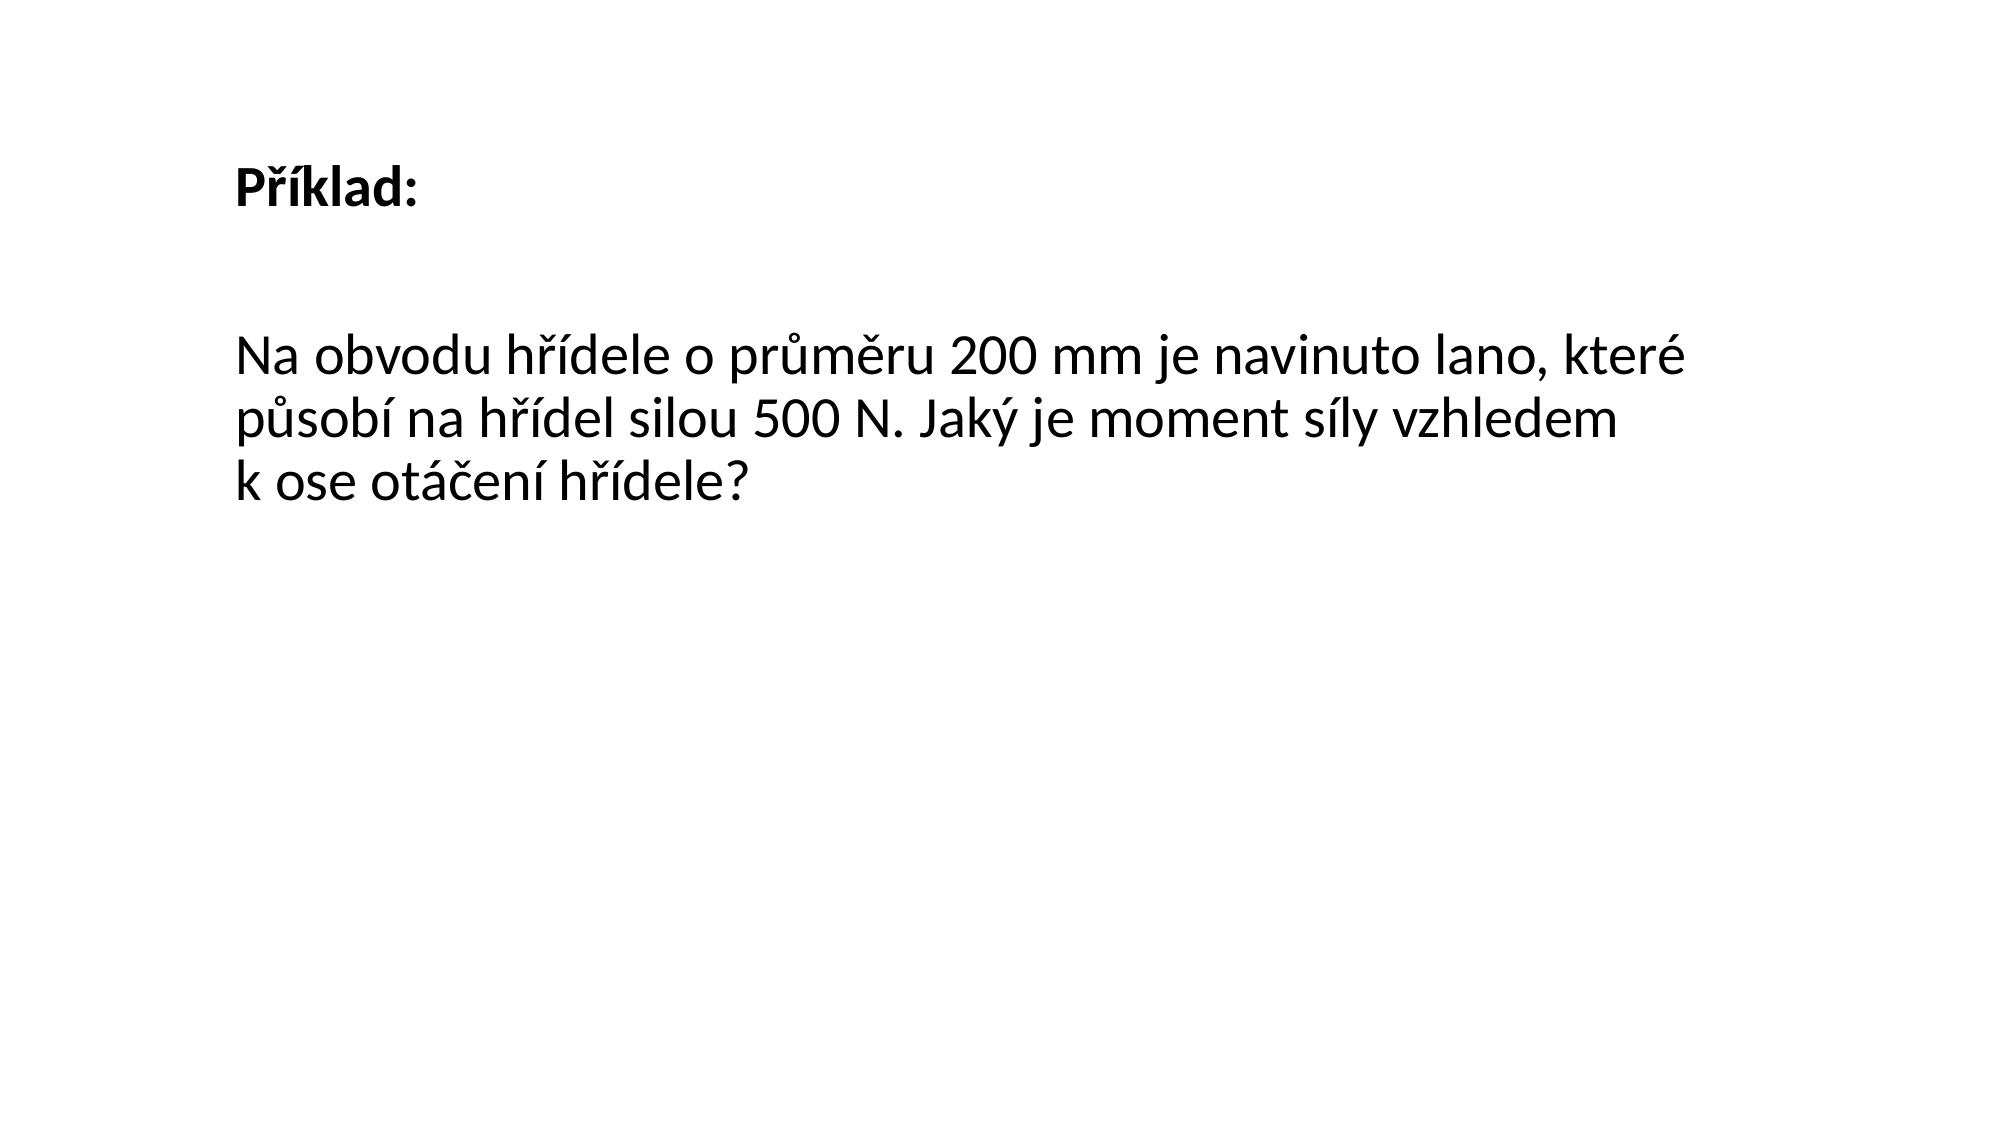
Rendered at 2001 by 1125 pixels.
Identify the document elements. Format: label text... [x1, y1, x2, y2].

list Příklad: Na obvodu hřídele o průměru 200 mm je navinuto lano, které působí na hřídel silou 500 N. Jaký je moment síly vzhledem k ose otáčení hřídele? [182, 148, 1836, 1047]
